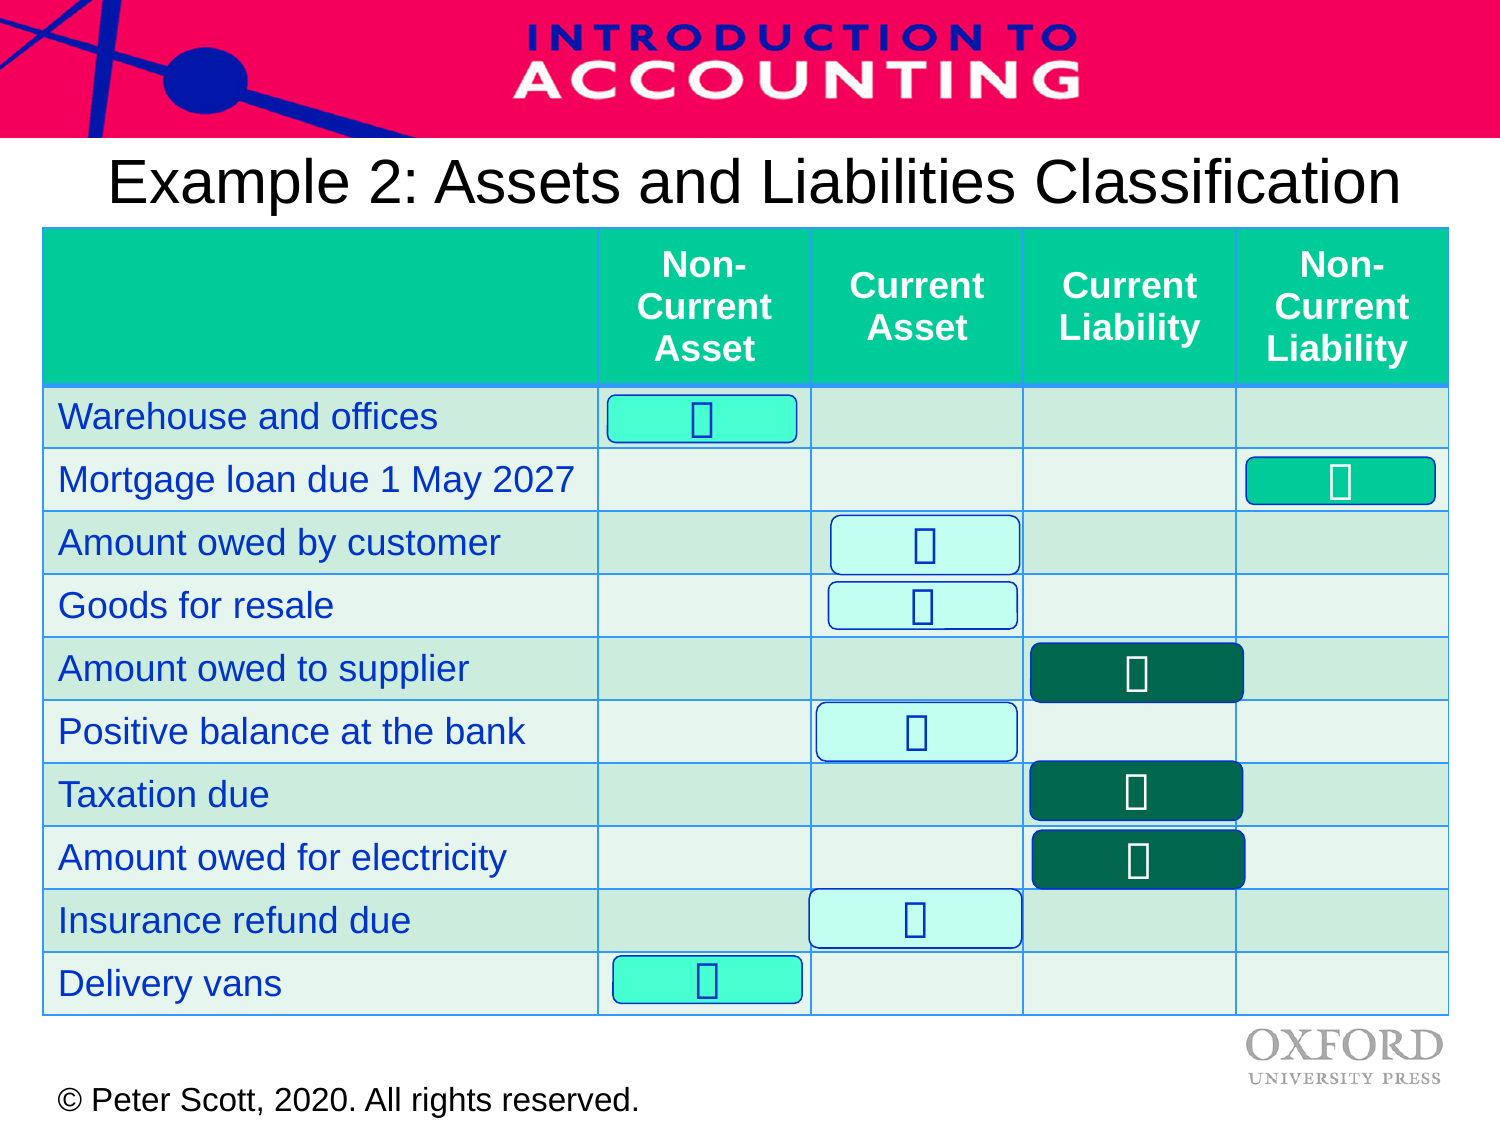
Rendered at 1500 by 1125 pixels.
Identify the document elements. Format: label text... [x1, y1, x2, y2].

table_cell [599, 449, 810, 510]
table_cell [599, 764, 810, 825]
text_box  [828, 581, 1018, 630]
title Example 2: Assets and Liabilities Classification [53, 137, 1459, 220]
table_cell [1237, 764, 1448, 825]
table_cell [1024, 638, 1235, 699]
table_cell [812, 827, 1022, 888]
table_cell [1237, 953, 1448, 1014]
table_cell [1024, 512, 1235, 573]
table_cell [599, 575, 810, 636]
table_cell [812, 701, 1022, 762]
table_cell [1237, 827, 1448, 888]
text_box  [1030, 761, 1243, 821]
table_cell [599, 388, 810, 447]
table_cell Warehouse and offices [44, 388, 597, 447]
table_cell [1024, 827, 1235, 888]
table_cell [812, 449, 1022, 510]
picture [1244, 1020, 1445, 1096]
table_cell [599, 890, 810, 951]
table_cell Mortgage loan due 1 May 2027 [44, 449, 597, 510]
table_cell [812, 764, 1022, 825]
text_box  [1032, 830, 1245, 889]
table_cell [812, 575, 1022, 636]
text_box  [1030, 643, 1244, 703]
text_box  [1246, 457, 1436, 505]
table_cell [812, 512, 1022, 573]
table_cell [1237, 638, 1448, 699]
table_cell [812, 942, 1022, 951]
table_cell [1237, 701, 1448, 762]
table_cell Taxation due [44, 764, 597, 825]
table_cell [599, 638, 810, 699]
table_cell Goods for resale [44, 575, 597, 636]
table_header Non-Current Asset [599, 229, 810, 383]
table_cell [1024, 449, 1235, 510]
table_header [44, 229, 597, 383]
table_cell [812, 638, 1022, 699]
table_cell [812, 388, 1022, 447]
table_header Non-Current Liability [1237, 229, 1448, 383]
table_cell [1237, 575, 1448, 636]
table_cell [1024, 764, 1235, 825]
table_cell Amount owed to supplier [44, 638, 597, 699]
table_cell [1024, 701, 1235, 762]
table_cell [599, 701, 810, 762]
table_cell Amount owed by customer [44, 512, 597, 573]
table_cell [1237, 388, 1448, 447]
text_box  [612, 955, 803, 1004]
table_cell Delivery vans [44, 953, 597, 1014]
table_cell [599, 953, 810, 1014]
table_cell [1237, 449, 1448, 510]
table_cell [1024, 890, 1235, 951]
table_cell [1024, 953, 1235, 1014]
table_cell [599, 827, 810, 888]
text_box  [607, 395, 797, 443]
table_cell Insurance refund due [44, 890, 597, 951]
table_cell [1237, 890, 1448, 951]
table_cell [599, 512, 810, 573]
text_box  [816, 702, 1018, 762]
table_header Current Asset [812, 229, 1022, 383]
table_cell Amount owed for electricity [44, 827, 597, 888]
text_box  [809, 888, 1022, 949]
table_cell [812, 953, 1022, 1014]
table_header Current Liability [1024, 229, 1235, 383]
table_cell [1024, 388, 1235, 447]
table_cell [1237, 512, 1448, 573]
table_cell Positive balance at the bank [44, 701, 597, 762]
table_cell [1024, 575, 1235, 636]
picture [0, 0, 1500, 138]
text_box  [830, 515, 1020, 575]
